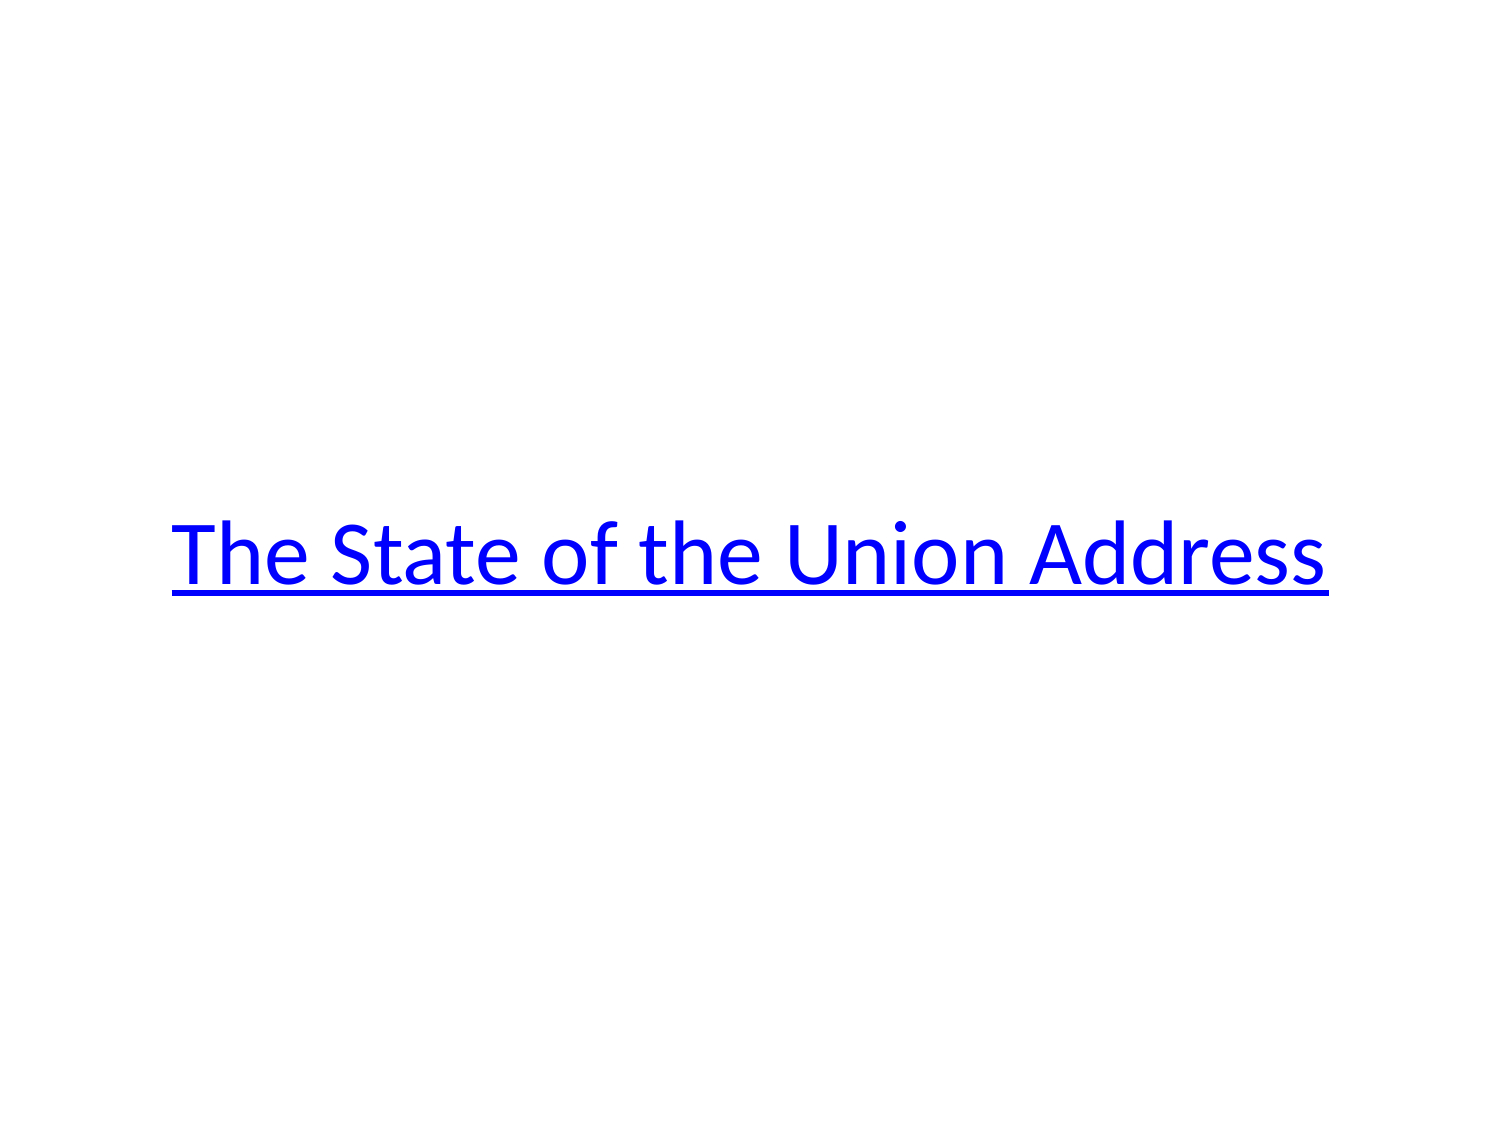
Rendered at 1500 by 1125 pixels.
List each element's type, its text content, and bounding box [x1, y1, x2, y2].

title The State of the Union Address [74, 44, 1426, 1051]
